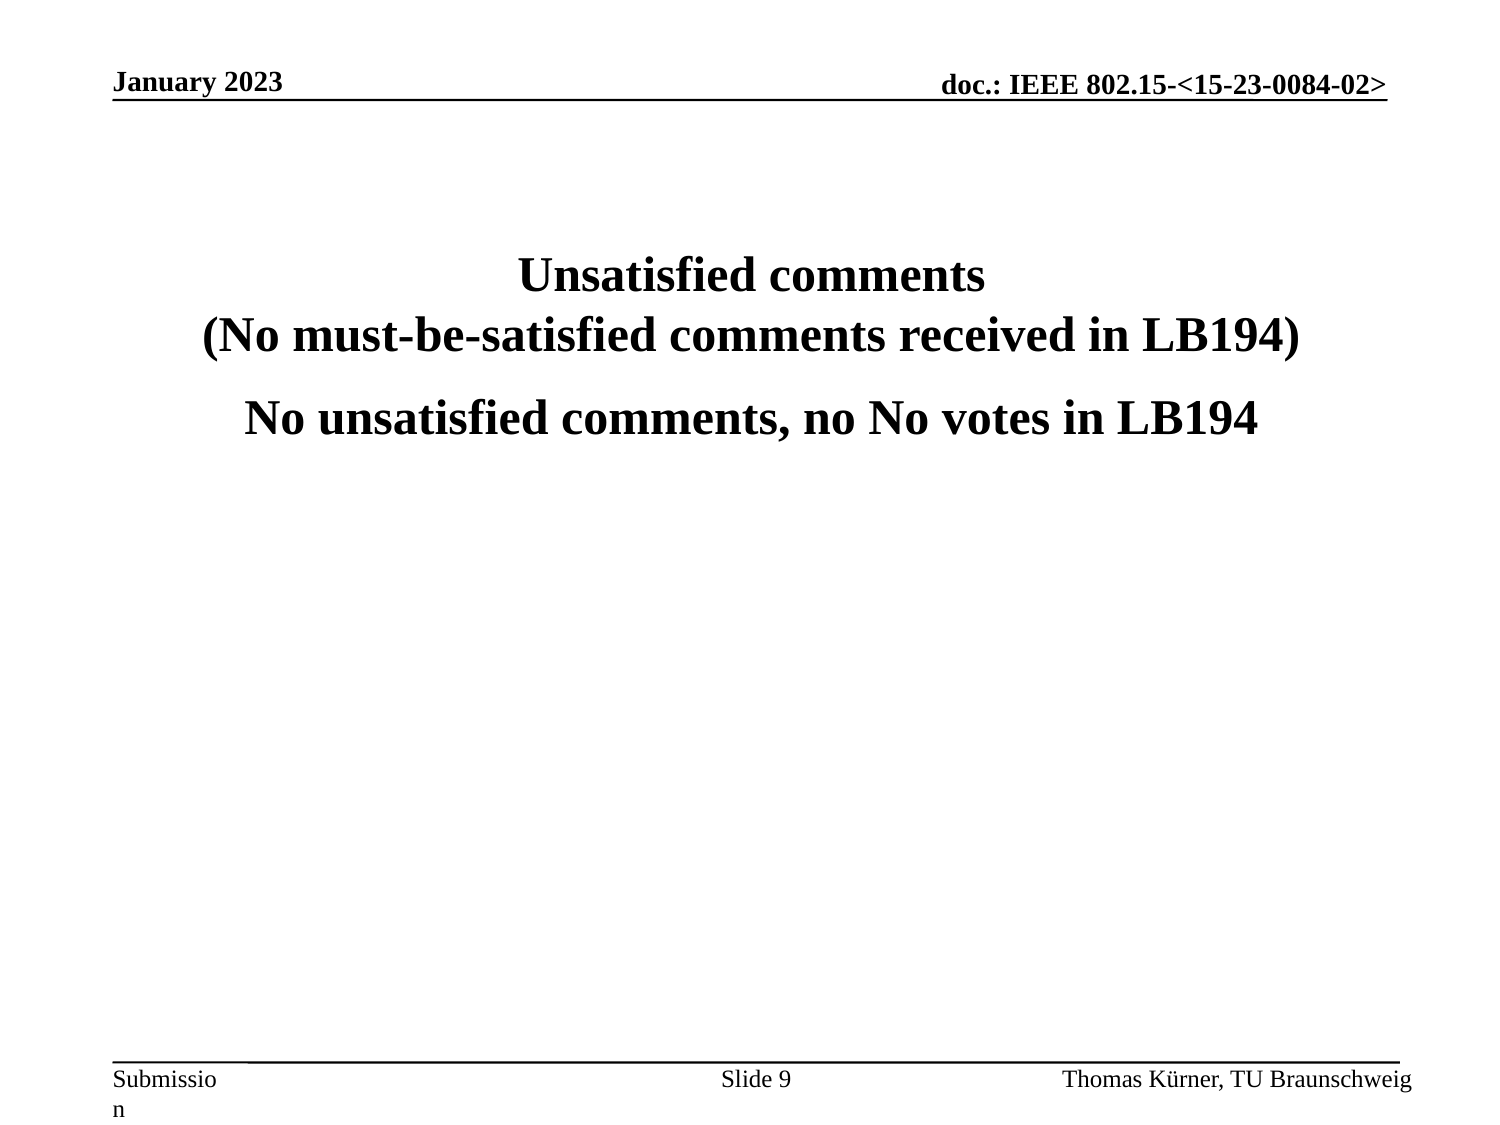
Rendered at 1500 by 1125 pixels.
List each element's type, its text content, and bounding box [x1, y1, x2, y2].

footer Thomas Kürner, TU Braunschweig [900, 1062, 1413, 1093]
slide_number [112, 62, 375, 98]
text_box Unsatisfied comments (No must-be-satisfied comments received in LB194) No unsatisfied comments, no No votes in LB194 [114, 219, 1389, 467]
slide_number Slide 9 [712, 1062, 800, 1093]
